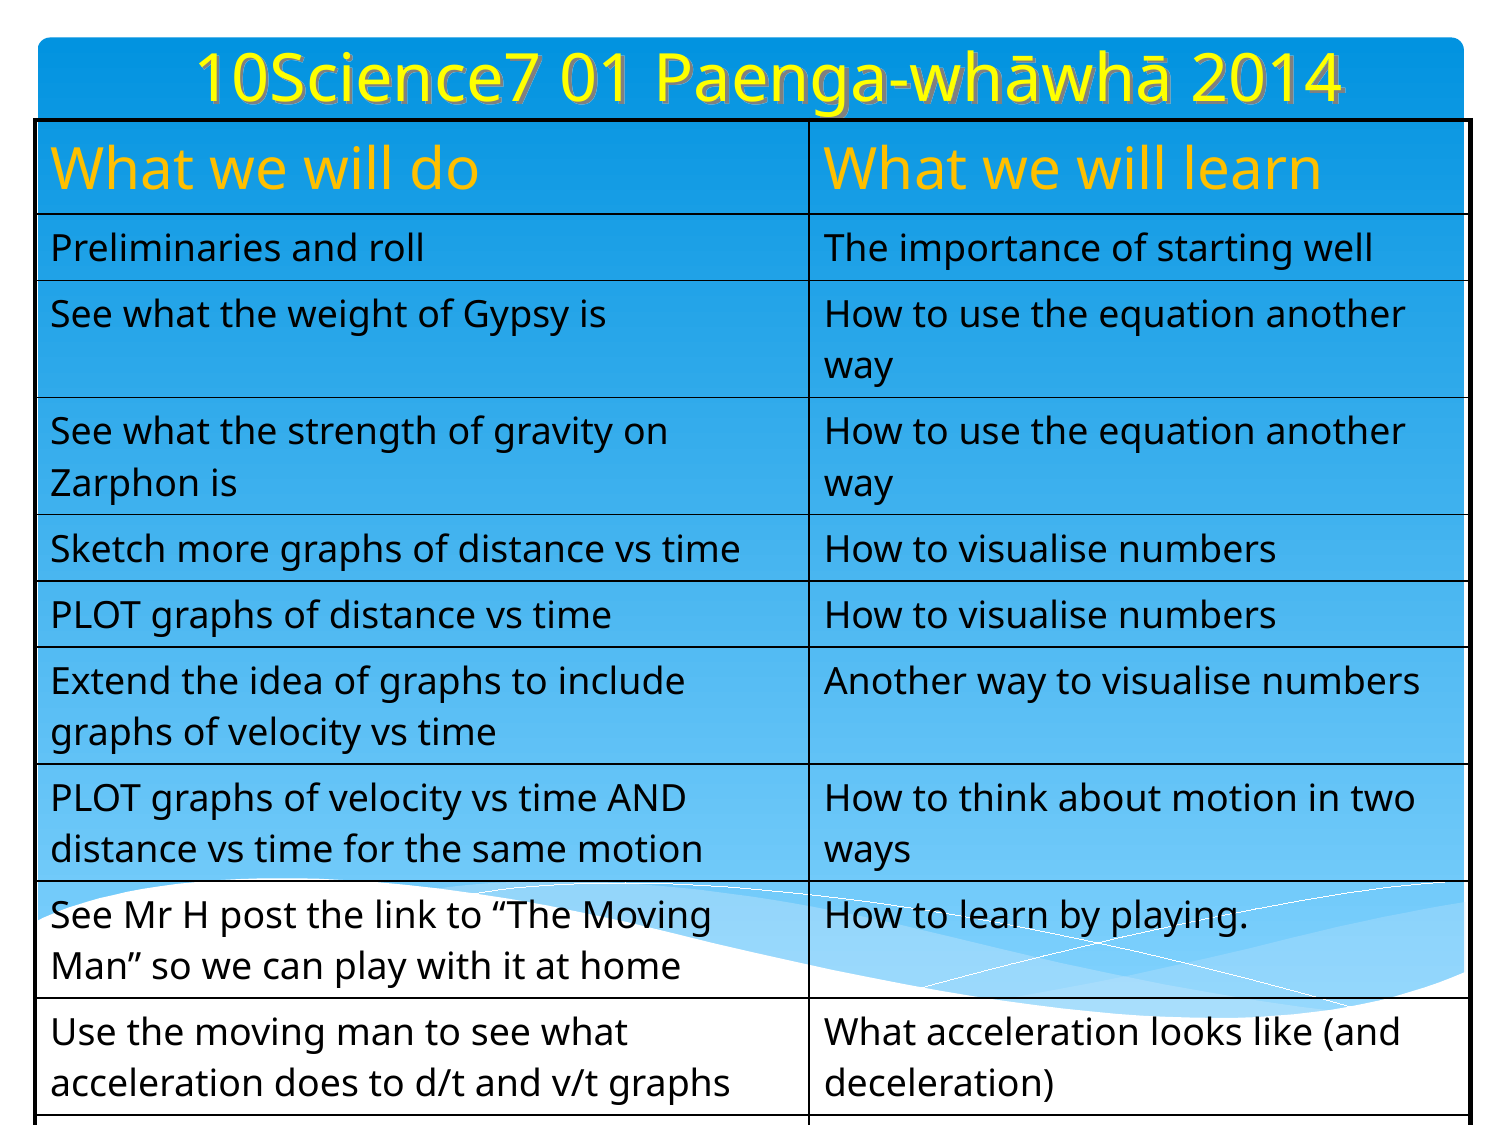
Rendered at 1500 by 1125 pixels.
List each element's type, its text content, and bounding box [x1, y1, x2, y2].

table_cell How to visualise numbers [810, 515, 1468, 580]
table_cell The importance of starting well [810, 215, 1468, 280]
table_cell How to influence the rate we do homework [810, 1116, 1468, 1125]
table_cell How to learn by playing. [810, 882, 1468, 997]
table_cell See what the weight of Gypsy is [37, 281, 808, 397]
text_box 10Science7 01 Paenga-whāwhā 2014 [162, 24, 1375, 118]
table_cell Use the moving man to see what acceleration does to d/t and v/t graphs [37, 999, 808, 1114]
table_cell PLOT graphs of velocity vs time AND distance vs time for the same motion [37, 765, 808, 880]
table_cell How to visualise numbers [810, 582, 1468, 646]
table_cell See what the strength of gravity on Zarphon is [37, 398, 808, 514]
table_cell Sketch more graphs of distance vs time [37, 515, 808, 580]
table_cell Preliminaries and roll [37, 215, 808, 280]
table_header What we will do [37, 122, 808, 213]
table_cell How to use the equation another way [810, 281, 1468, 397]
table_cell Set a due date for some new Scipad HW and have some HRT [37, 1116, 808, 1125]
table_cell How to think about motion in two ways [810, 765, 1468, 880]
table_cell How to use the equation another way [810, 398, 1468, 514]
table_header What we will learn [810, 122, 1468, 213]
table_cell Another way to visualise numbers [810, 648, 1468, 763]
table_cell What acceleration looks like (and deceleration) [810, 999, 1468, 1114]
table_cell See Mr H post the link to “The Moving Man” so we can play with it at home [37, 882, 808, 997]
table_cell Extend the idea of graphs to include graphs of velocity vs time [37, 648, 808, 763]
table_cell PLOT graphs of distance vs time [37, 582, 808, 646]
